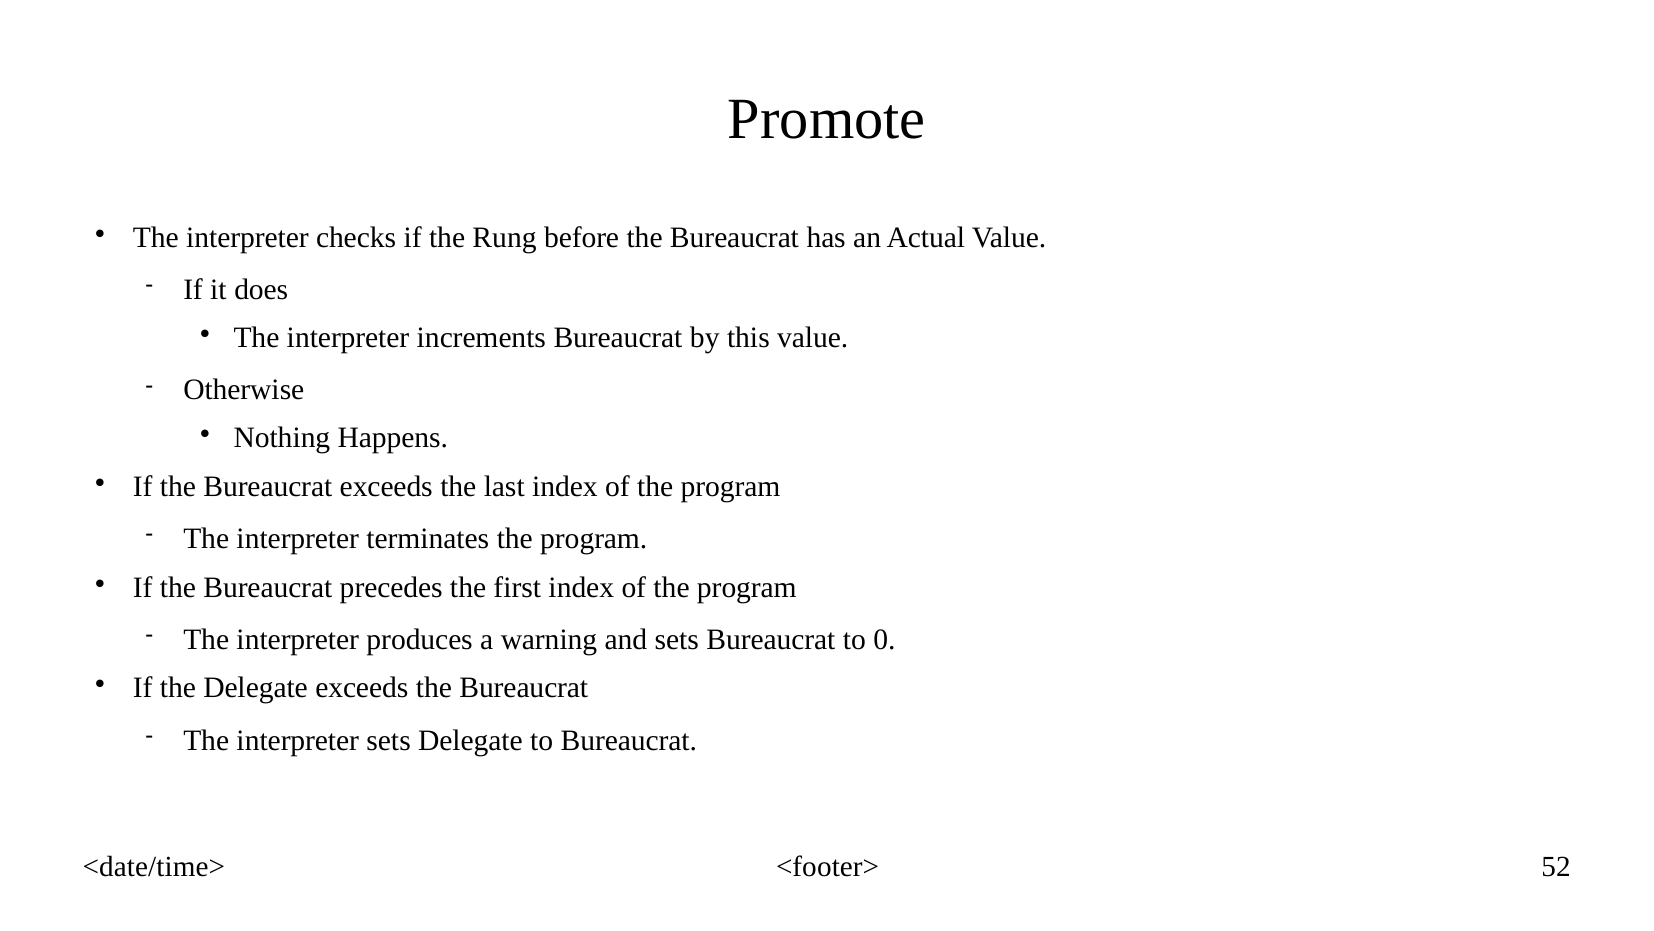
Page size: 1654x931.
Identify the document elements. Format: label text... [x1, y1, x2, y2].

text_box The interpreter checks if the Rung before the Bureaucrat has an Actual Value. If it does The interpreter increments Bureaucrat by this value. Otherwise Nothing Happens. If the Bureaucrat exceeds the last index of the program The interpreter terminates the program. If the Bureaucrat precedes the first index of the program The interpreter produces a warning and sets Bureaucrat to 0. If the Delegate exceeds the Bureaucrat The interpreter sets Delegate to Bureaucrat. [82, 217, 1571, 757]
text_box Promote [82, 37, 1571, 193]
